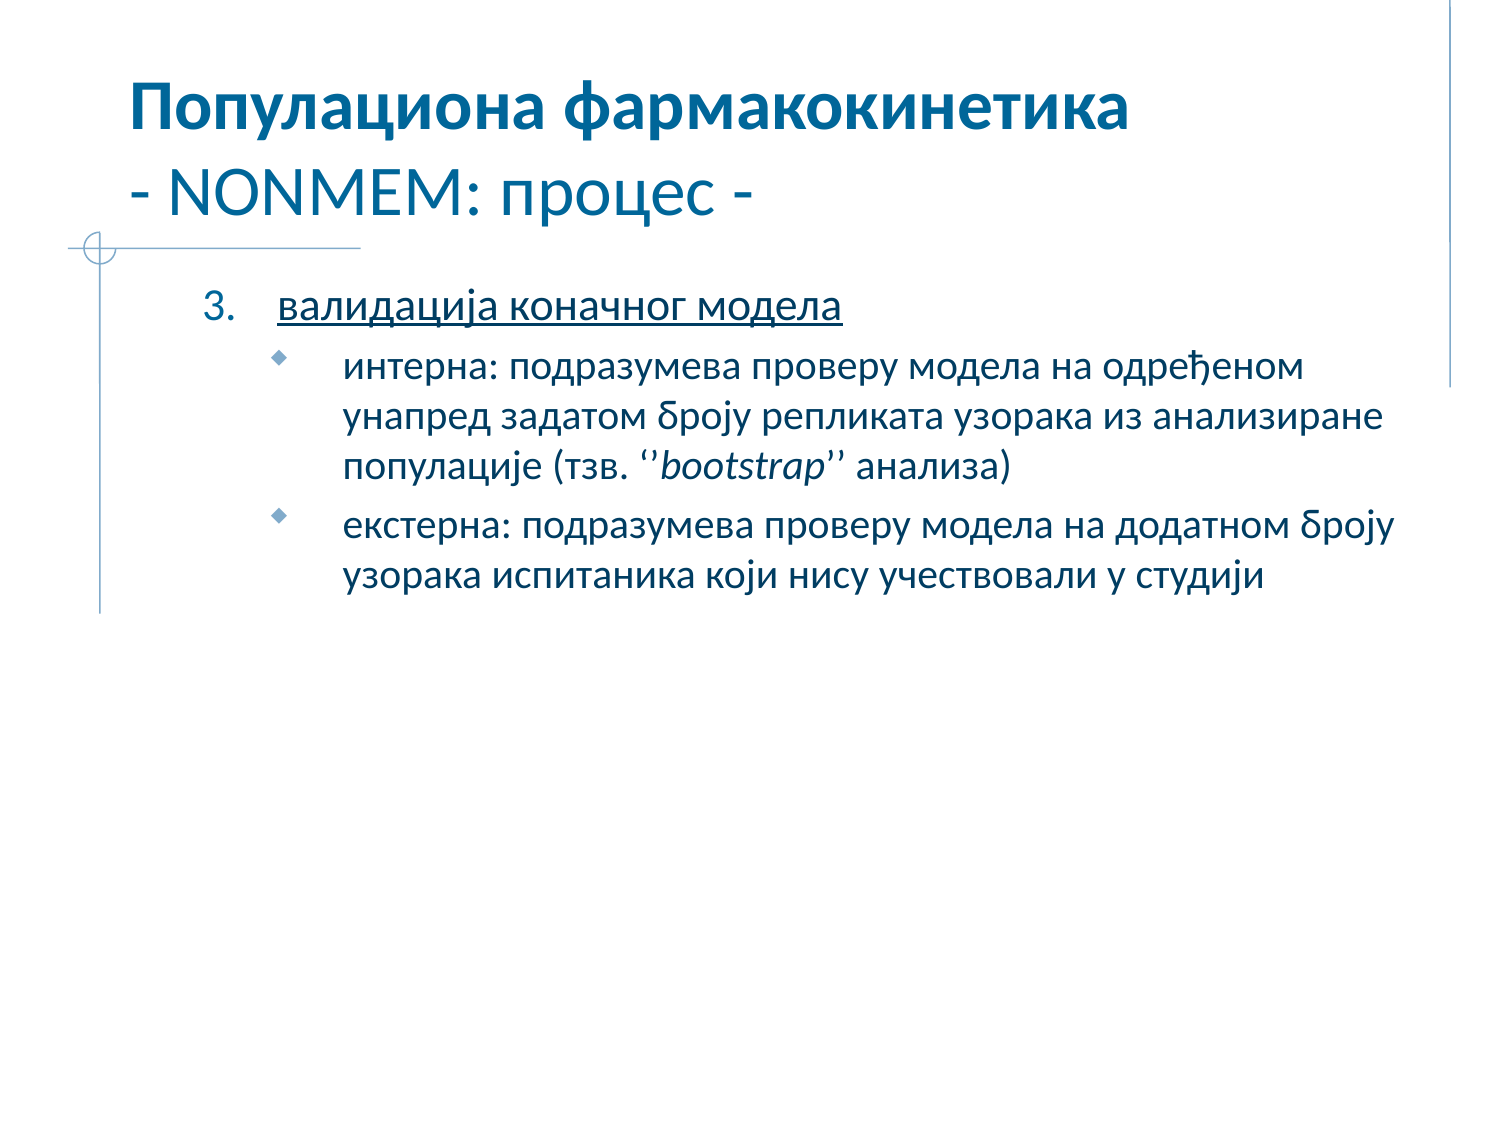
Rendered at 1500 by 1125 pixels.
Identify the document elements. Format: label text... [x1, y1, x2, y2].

list валидација коначног модела интерна: подразумева проверу модела на одређеном унапред задатом броју репликата узорака из анализиране популације (тзв. ‘’bootstrap’’ анализа) екстерна: подразумева проверу модела на додатном броју узорака испитаника који нису учествовали у студији [111, 266, 1436, 1024]
title Популациона фармакокинетика - NONMEM: процес - [113, 49, 1436, 238]
